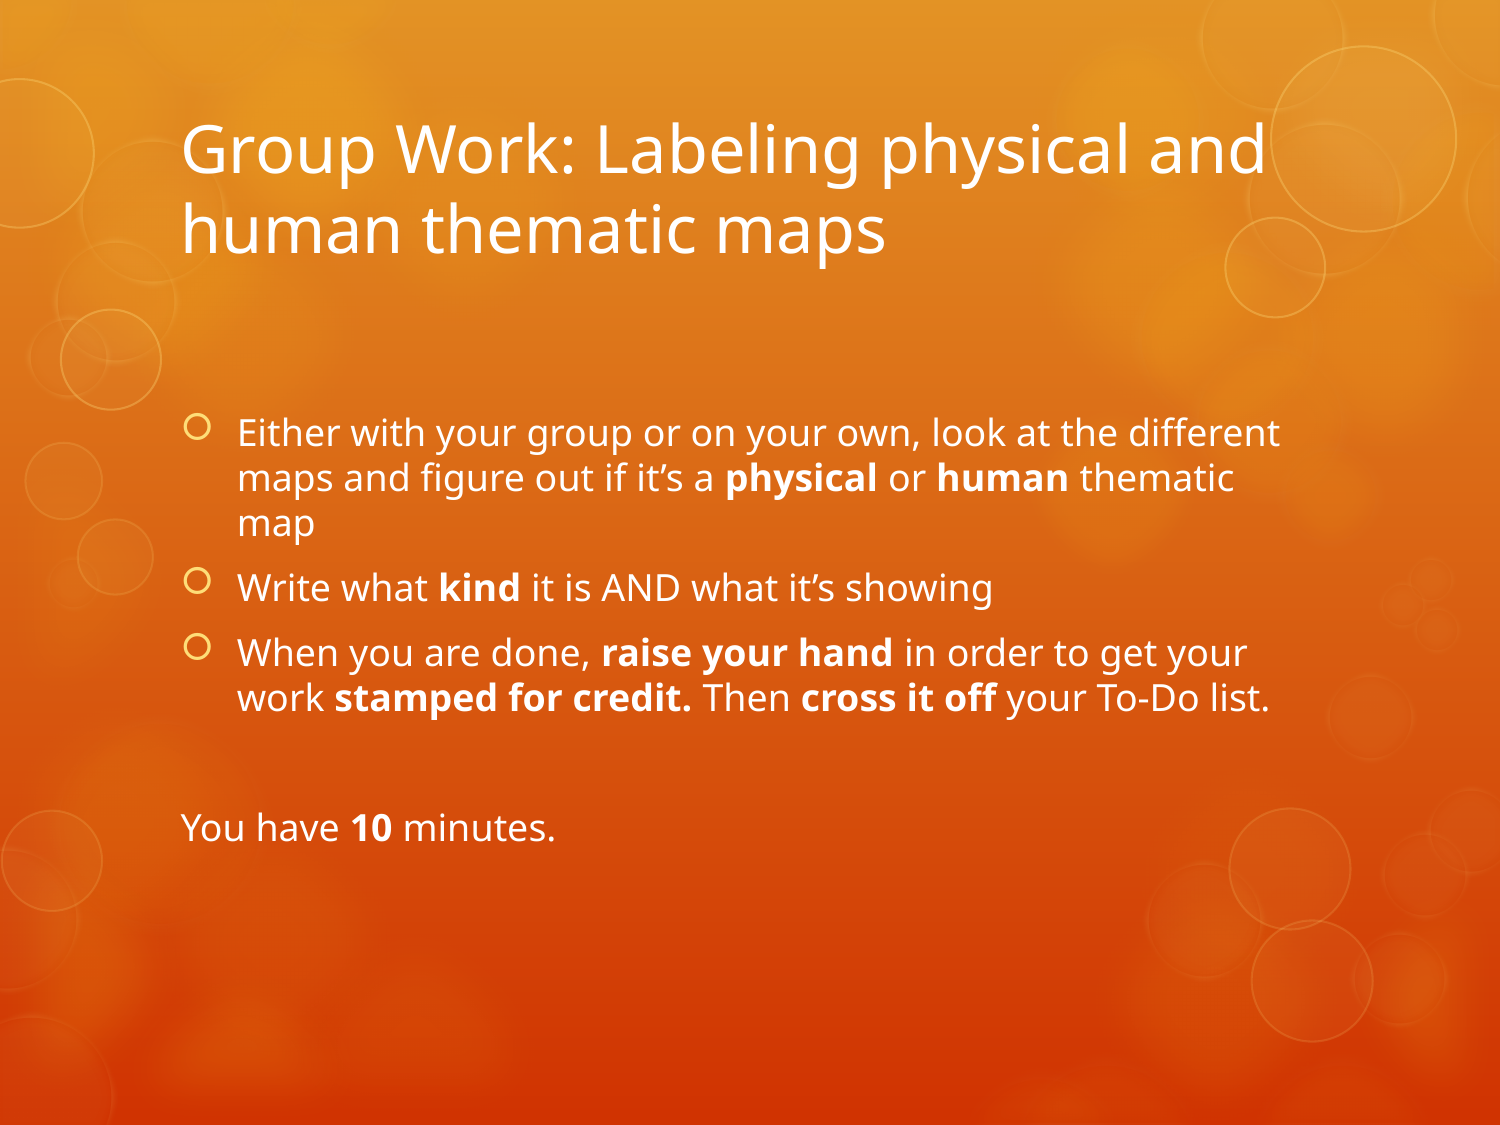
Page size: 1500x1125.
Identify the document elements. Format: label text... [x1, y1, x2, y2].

list Either with your group or on your own, look at the different maps and figure out if it’s a physical or human thematic map Write what kind it is AND what it’s showing When you are done, raise your hand in order to get your work stamped for credit. Then cross it off your To-Do list. You have 10 minutes. [165, 296, 1335, 962]
title Group Work: Labeling physical and human thematic maps [165, 110, 1335, 263]
